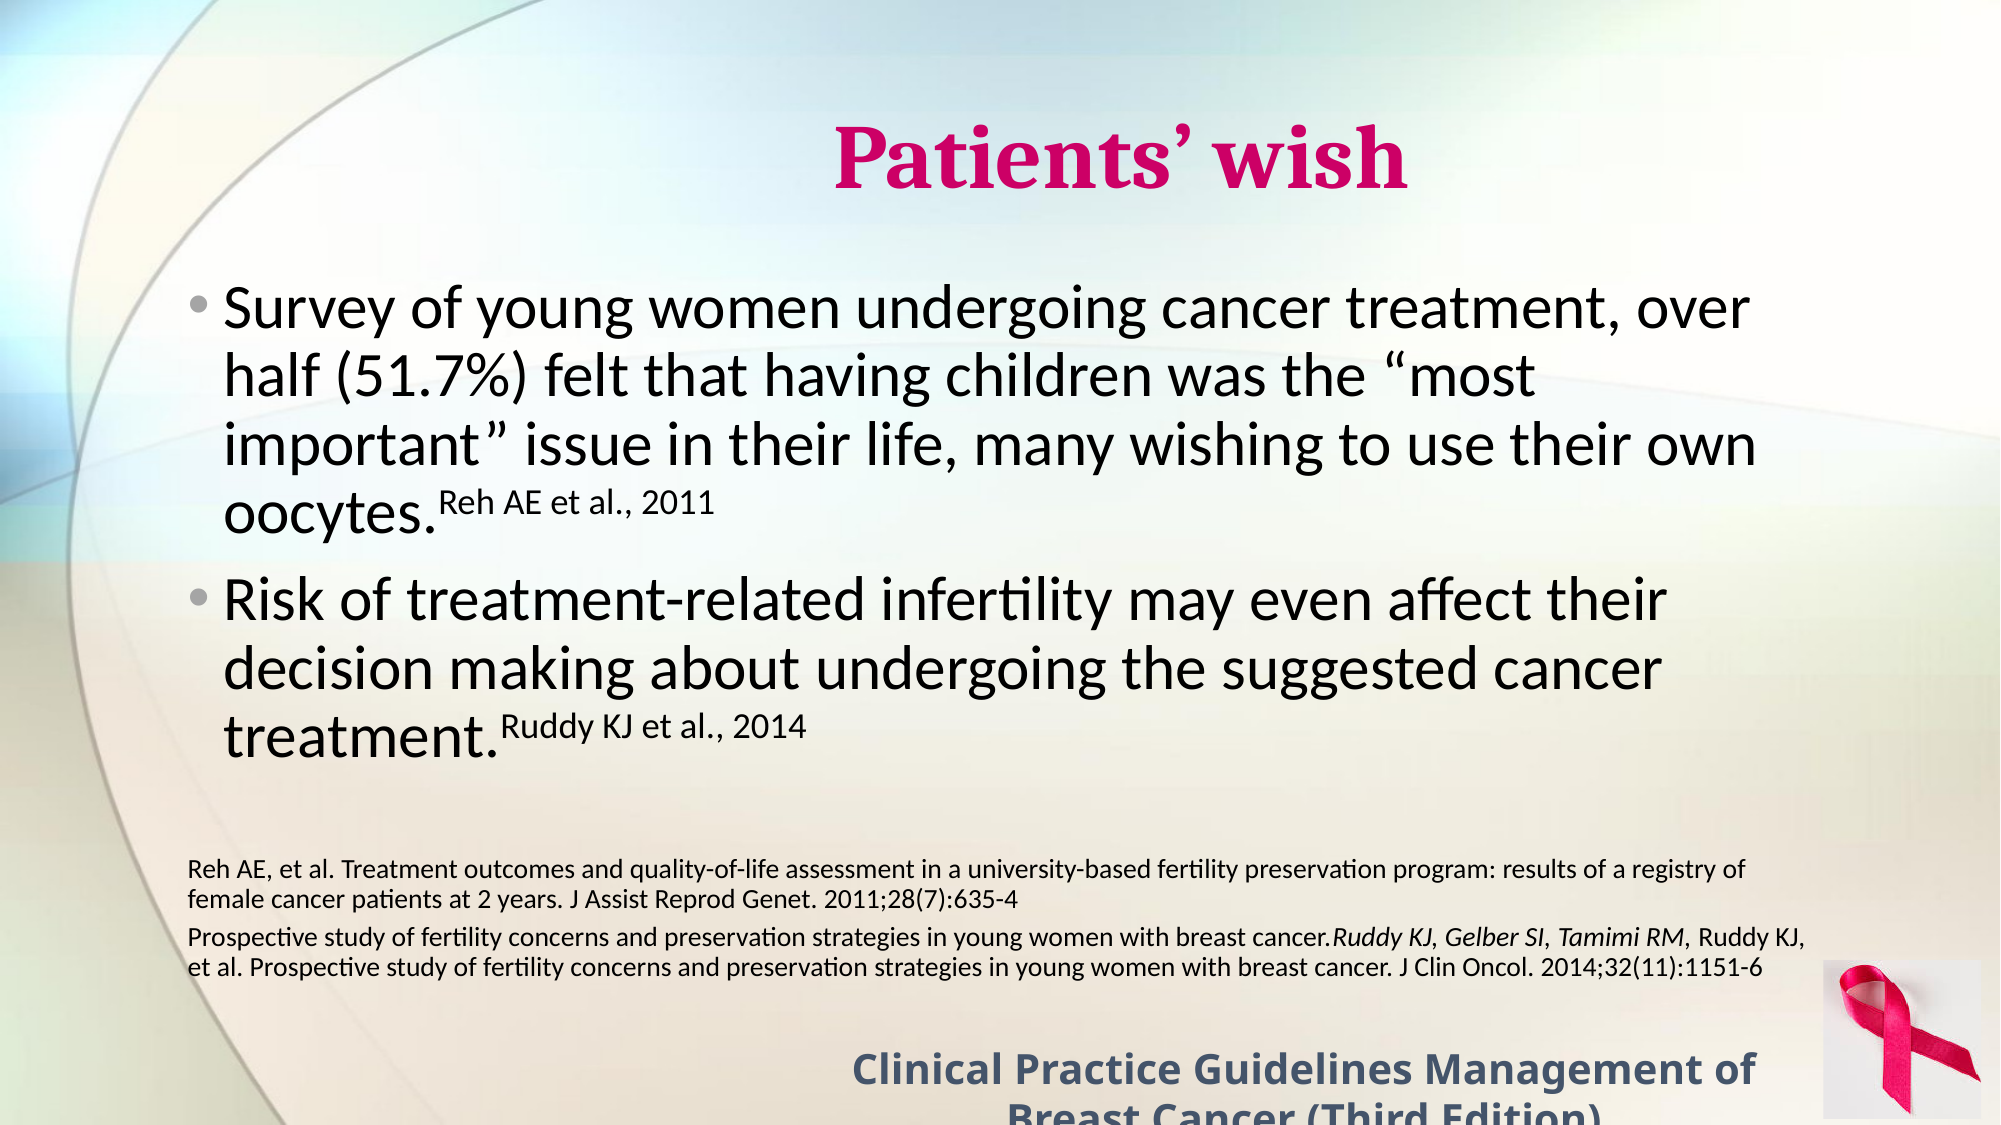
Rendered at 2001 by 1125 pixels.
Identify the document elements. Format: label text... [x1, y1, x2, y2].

title Patients’ wish [381, 43, 1863, 261]
slide_number 19 [1325, 1042, 1813, 1103]
text_box Clinical Practice Guidelines Management of Breast Cancer (Third Edition) [788, 1035, 1820, 1125]
picture [0, 0, 2001, 1125]
list Survey of young women undergoing cancer treatment, over half (51.7%) felt that having children was the “most important” issue in their life, many wishing to use their own oocytes.Reh AE et al., 2011 Risk of treatment-related infertility may even affect their decision making about undergoing the suggested cancer treatment.Ruddy KJ et al., 2014 Reh AE, et al. Treatment outcomes and quality-of-life assessment in a university-based fertility preservation program: results of a registry of female cancer patients at 2 years. J Assist Reprod Genet. 2011;28(7):635-4 Prospective study of fertility concerns and preservation strategies in young women with breast cancer.Ruddy KJ, Gelber SI, Tamimi RM, Ruddy KJ, et al. Prospective study of fertility concerns and preservation strategies in young women with breast cancer. J Clin Oncol. 2014;32(11):1151-6 [172, 266, 1826, 1020]
